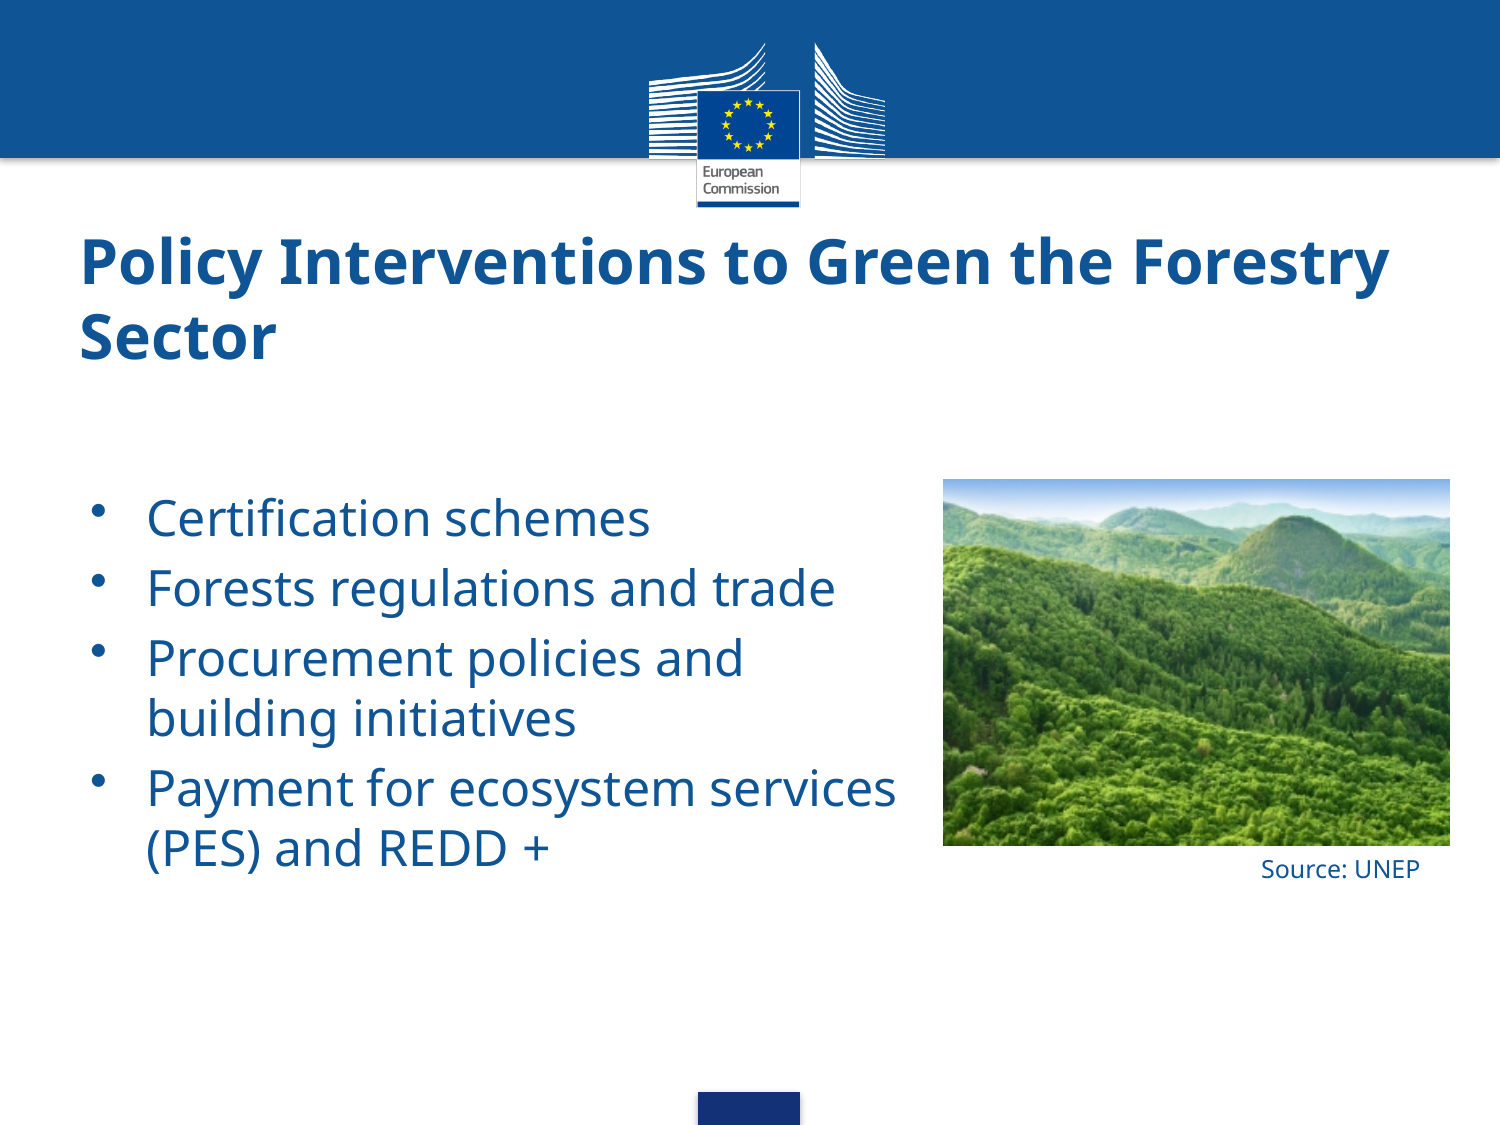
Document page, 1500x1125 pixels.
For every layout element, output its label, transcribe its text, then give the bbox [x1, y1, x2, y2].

title Policy Interventions to Green the Forestry Sector [64, 219, 1415, 374]
text_box Source: UNEP [1246, 855, 1437, 891]
picture [943, 479, 1450, 847]
picture [649, 42, 885, 208]
list Certification schemes Forests regulations and trade Procurement policies and building initiatives Payment for ecosystem services (PES) and REDD + [75, 408, 963, 988]
